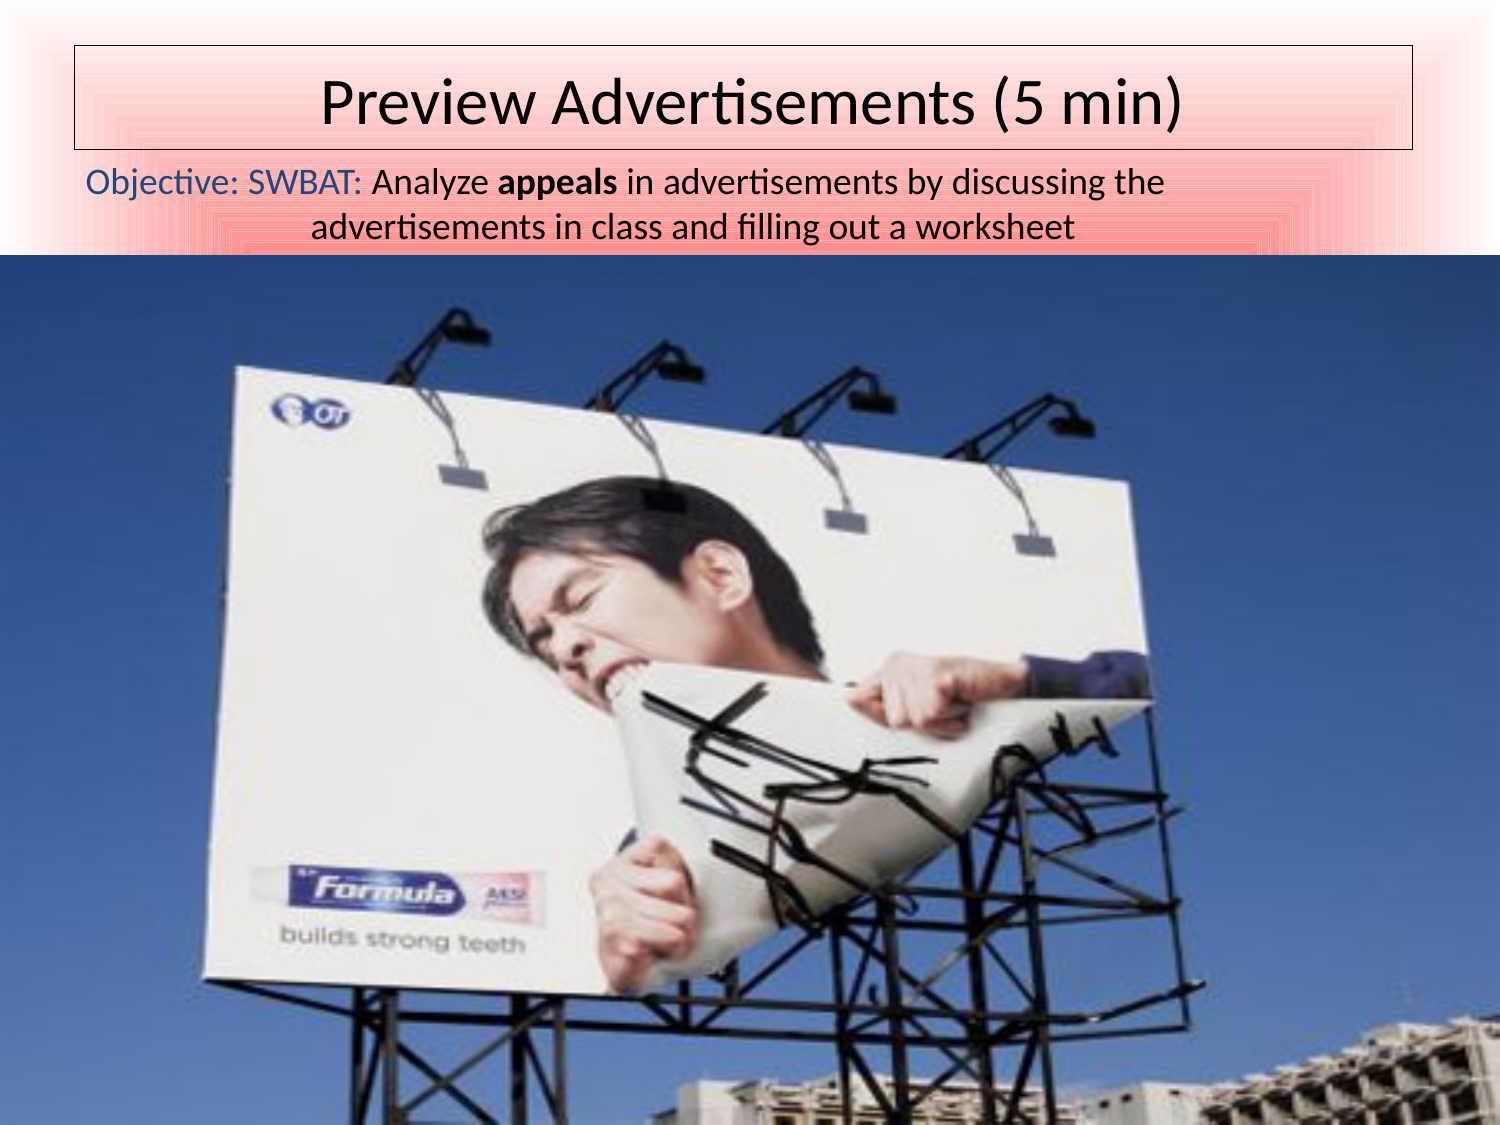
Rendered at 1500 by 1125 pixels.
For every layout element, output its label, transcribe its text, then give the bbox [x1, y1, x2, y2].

text_box Objective: SWBAT: Analyze appeals in advertisements by discussing the advertisements in class and filling out a worksheet [70, 149, 1413, 254]
picture [0, 255, 1500, 1125]
text_box Preview Advertisements (5 min) [74, 45, 1413, 149]
